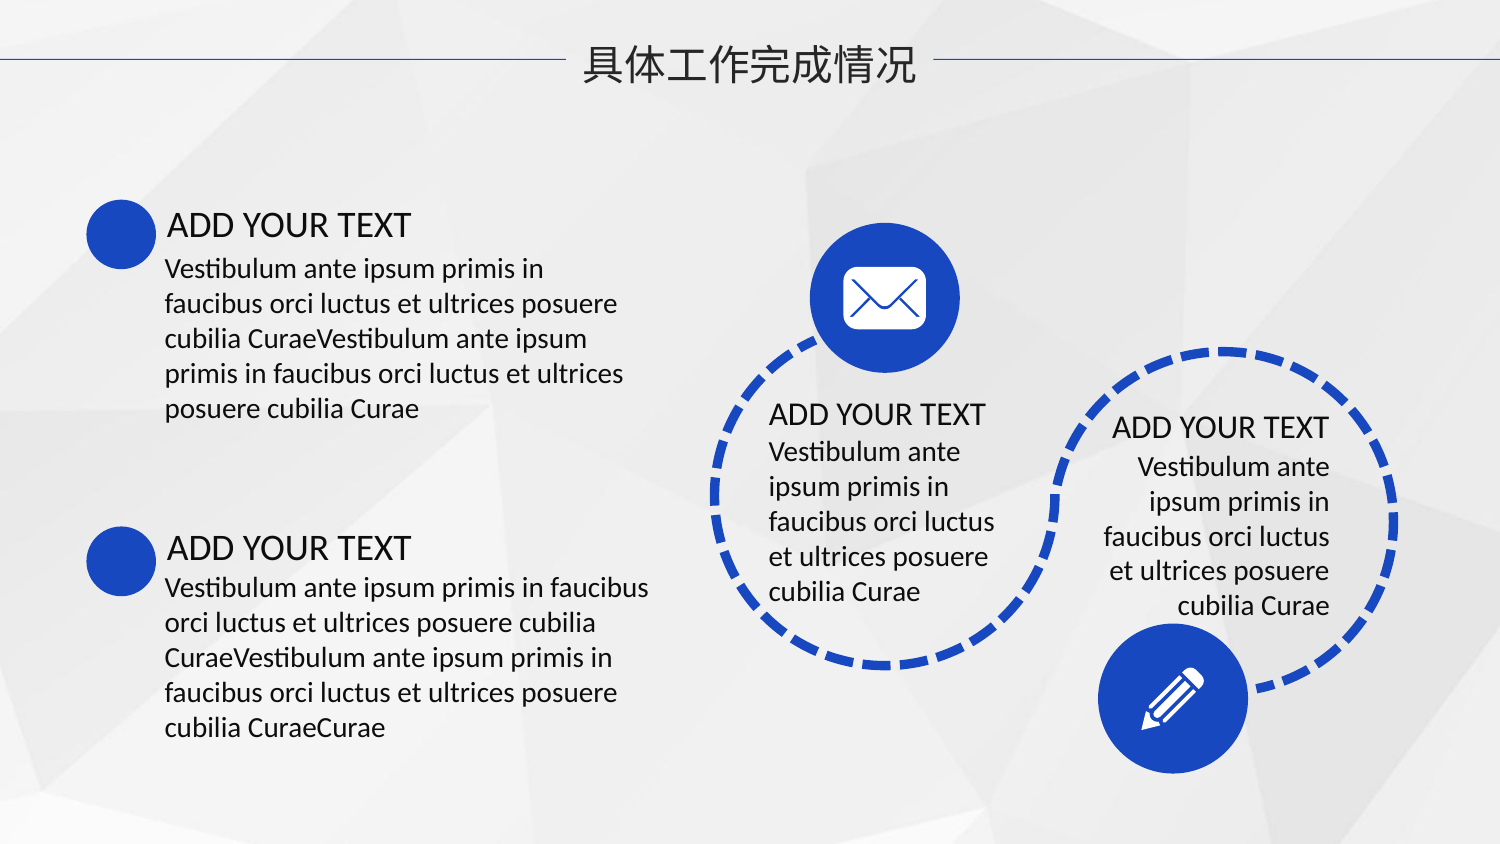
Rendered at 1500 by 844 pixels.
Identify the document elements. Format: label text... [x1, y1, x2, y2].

text_box [1105, 350, 1342, 398]
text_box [1097, 623, 1249, 774]
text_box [809, 222, 961, 374]
text_box [713, 386, 753, 605]
text_box [86, 199, 156, 270]
text_box Vestibulum ante ipsum primis in faucibus orci luctus et ultrices posuere cubilia Curae [1075, 453, 1345, 629]
text_box [762, 615, 1007, 667]
text_box [86, 526, 156, 597]
text_box [1024, 494, 1056, 595]
text_box Vestibulum ante ipsum primis in faucibus orci luctus et ultrices posuere cubilia Curae [753, 439, 1024, 615]
text_box [1056, 453, 1075, 490]
text_box 具体工作完成情况 [568, 31, 932, 97]
text_box ADD YOUR TEXT [753, 384, 1051, 439]
text_box [1253, 401, 1395, 690]
text_box ADD YOUR TEXT [152, 516, 449, 576]
text_box Vestibulum ante ipsum primis in faucibus orci luctus et ultrices posuere cubilia CuraeVestibulum ante ipsum primis in faucibus orci luctus et ultrices posuere cubilia CuraeCurae [149, 560, 679, 786]
text_box ADD YOUR TEXT [1047, 398, 1345, 453]
text_box [755, 344, 835, 384]
text_box Vestibulum ante ipsum primis in faucibus orci luctus et ultrices posuere cubilia CuraeVestibulum ante ipsum primis in faucibus orci luctus et ultrices posuere cubilia Curae [149, 241, 656, 432]
picture [0, 0, 1500, 844]
text_box ADD YOUR TEXT [152, 193, 449, 253]
